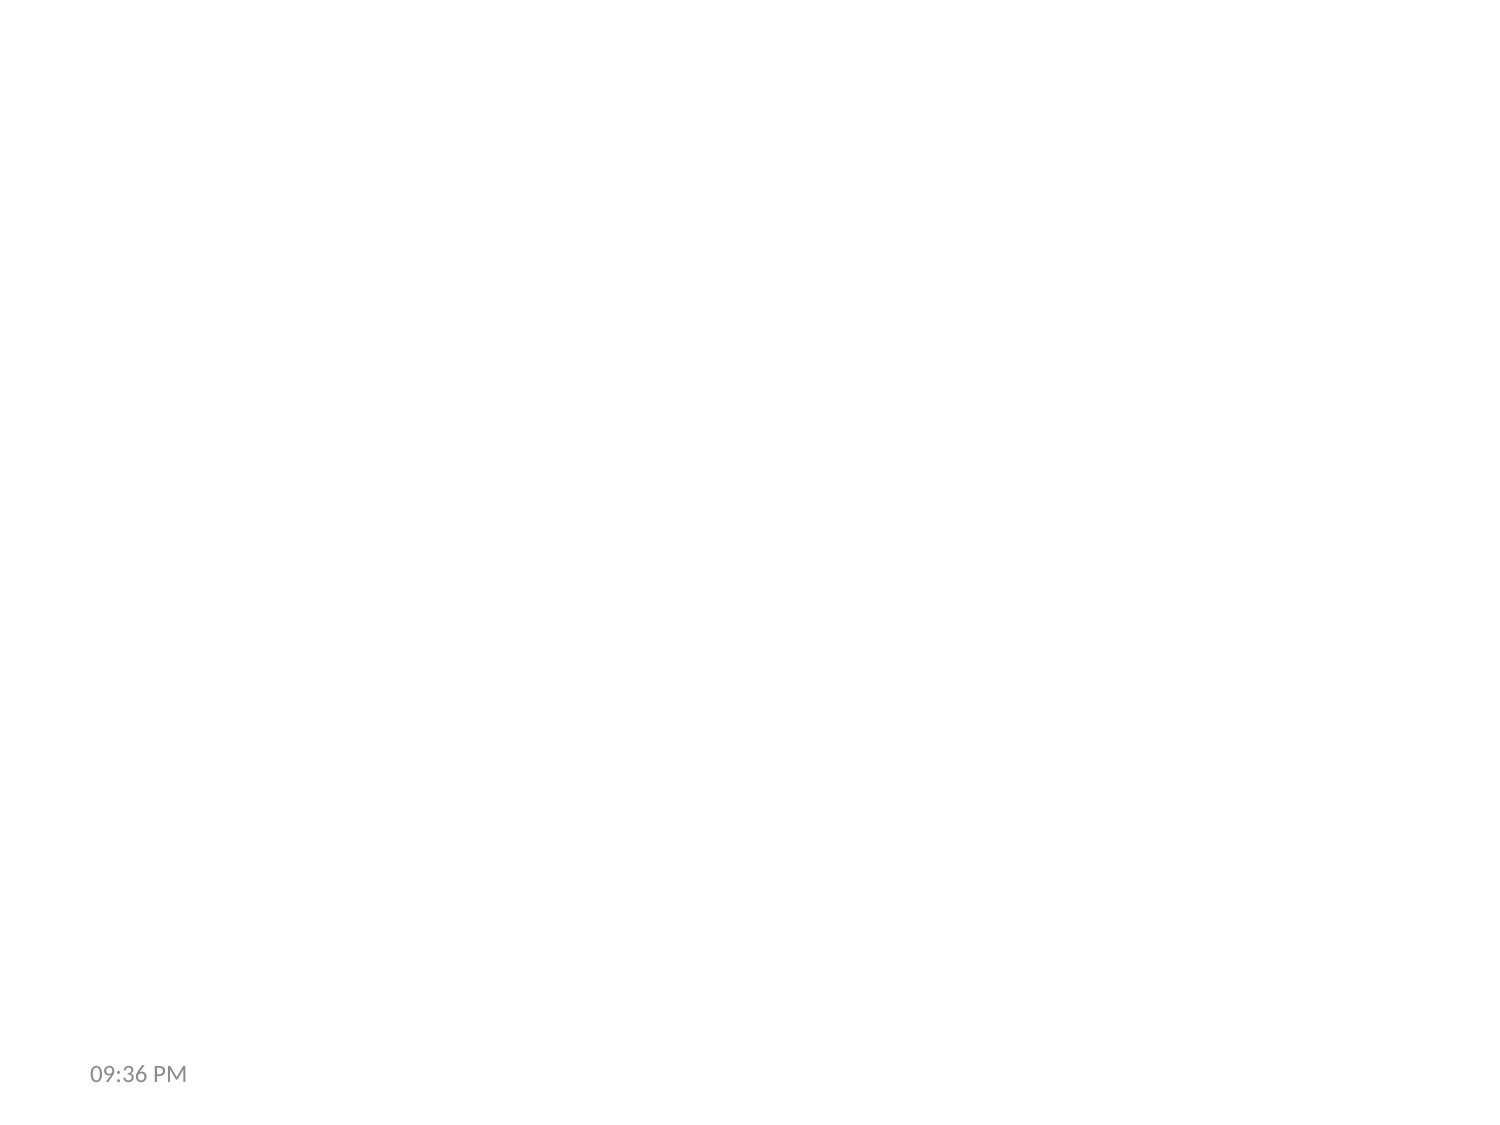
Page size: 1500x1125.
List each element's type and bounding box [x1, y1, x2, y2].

slide_number [75, 1042, 425, 1103]
